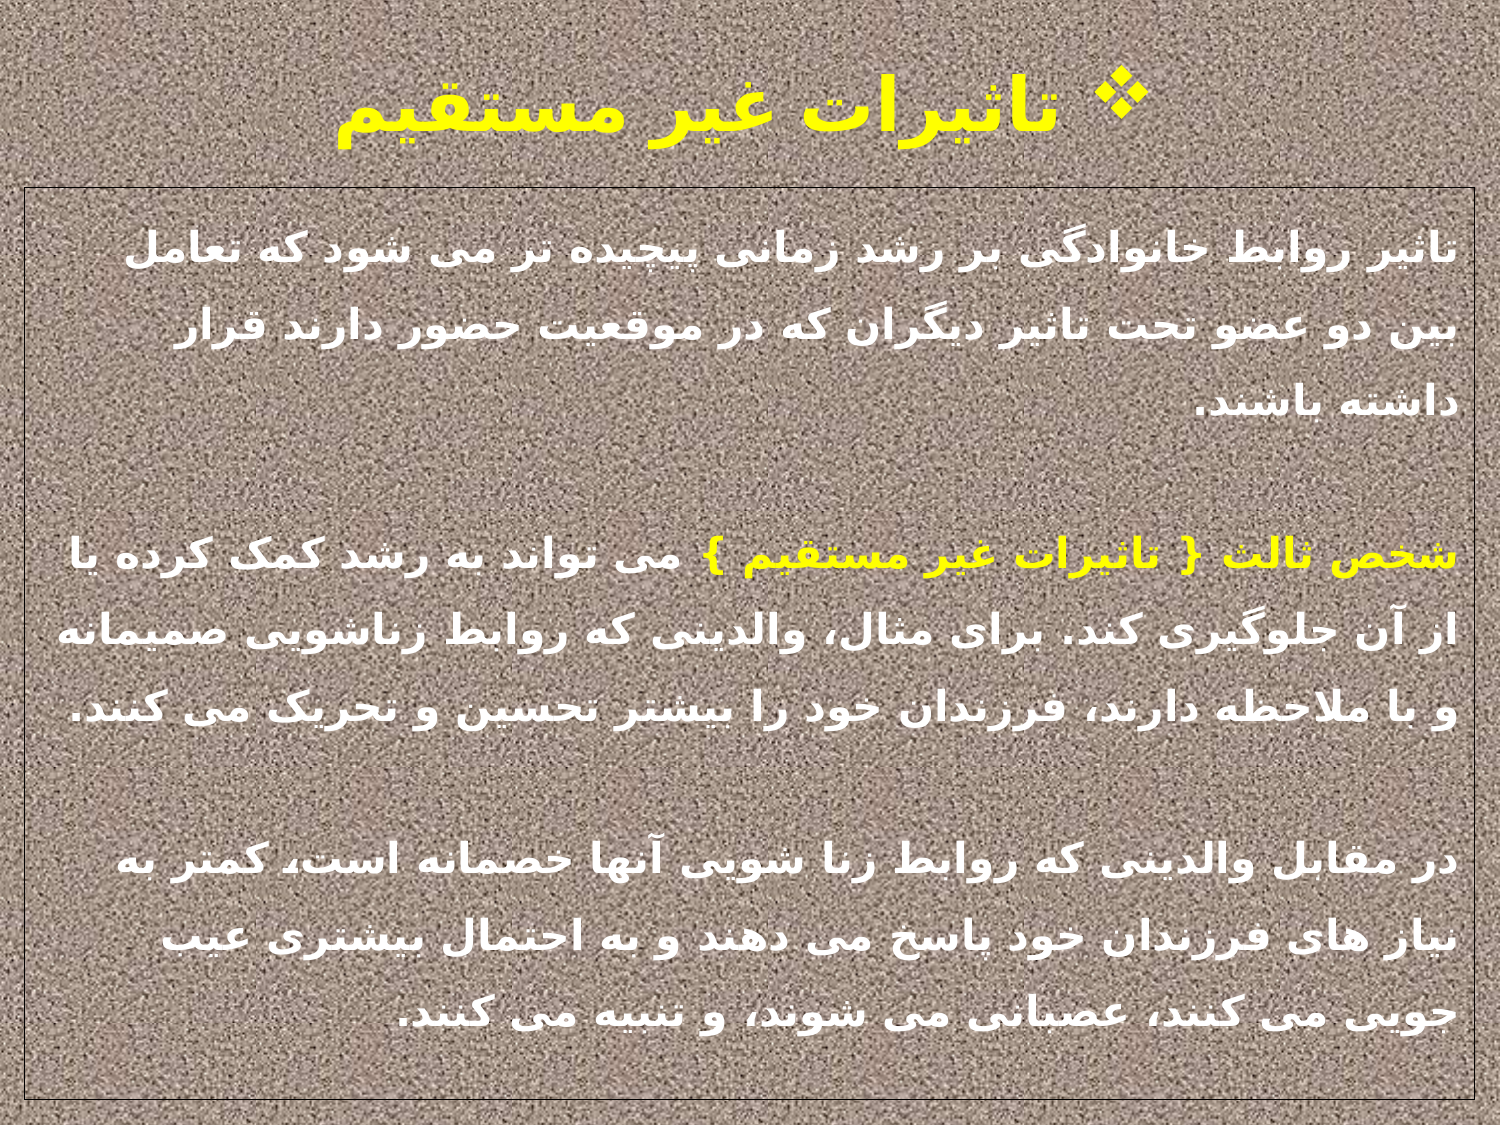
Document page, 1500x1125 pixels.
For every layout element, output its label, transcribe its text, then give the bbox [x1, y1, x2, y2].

title تاثیرات غیر مستقیم [75, 37, 1425, 155]
picture [0, 0, 1500, 1125]
slide_number 36 [1417, 1068, 1494, 1114]
footer www.modirkade.ir [212, 1050, 904, 1095]
list تاثیر روابط خانوادگی بر رشد زمانی پیچیده تر می شود که تعامل بین دو عضو تحت تاثیر دیگران که در موقعیت حضور دارند قرار داشته باشند. شخص ثالث { تاثیرات غیر مستقیم } می تواند به رشد کمک کرده یا از آن جلوگیری کند. برای مثال، والدینی که روابط زناشویی صمیمانه و با ملاحظه دارند، فرزندان خود را بیشتر تحسین و تحریک می کنند. در مقابل والدینی که روابط زنا شویی آنها خصمانه است، کمتر به نیاز های فرزندان خود پاسخ می دهند و به احتمال بیشتری عیب جویی می کنند، عصبانی می شوند، و تنبیه می کنند. [24, 187, 1475, 1100]
